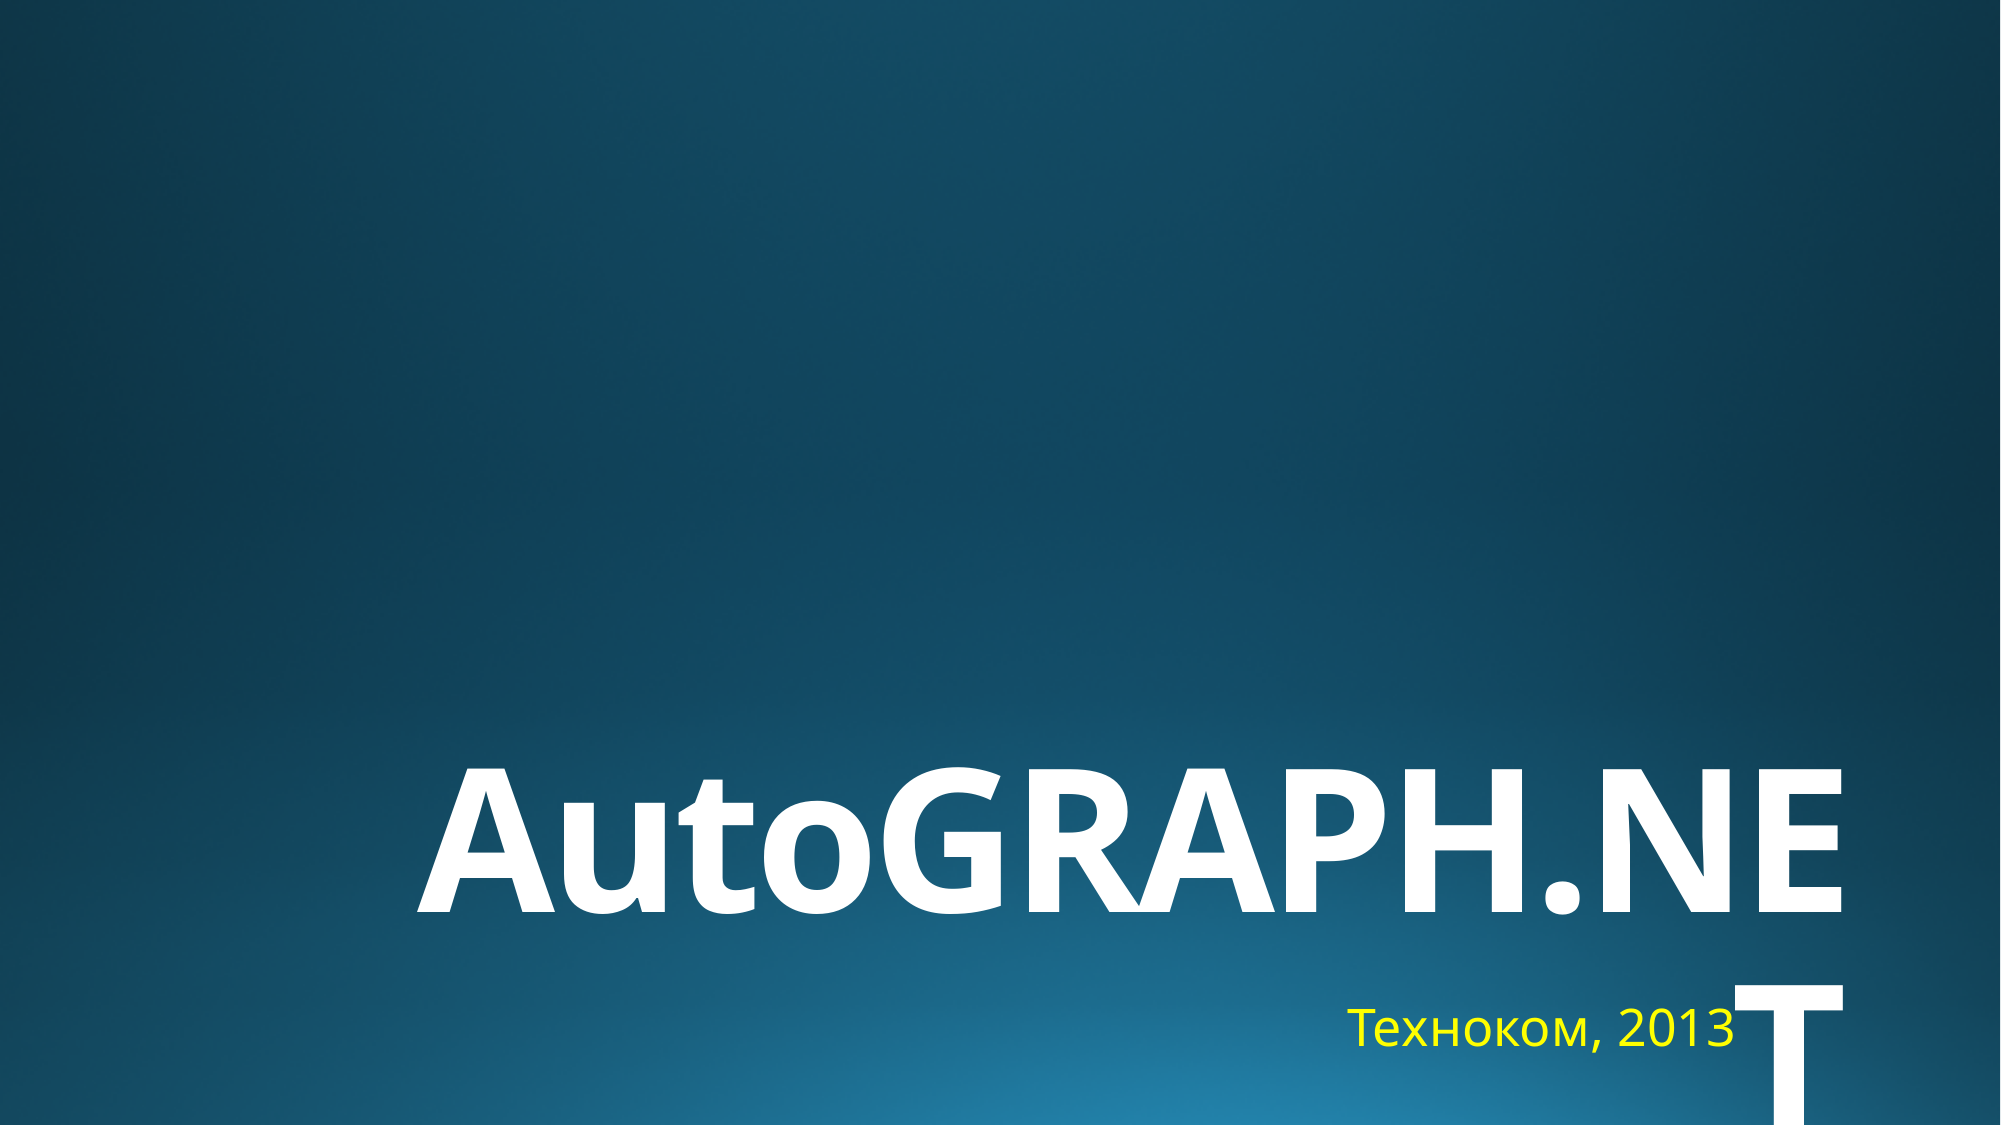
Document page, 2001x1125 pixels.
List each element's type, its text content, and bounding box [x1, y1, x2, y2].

subtitle Техноком, 2013 [206, 993, 1752, 1065]
picture [0, 0, 2001, 1125]
title AutoGRAPH.NET [362, 732, 1863, 1002]
